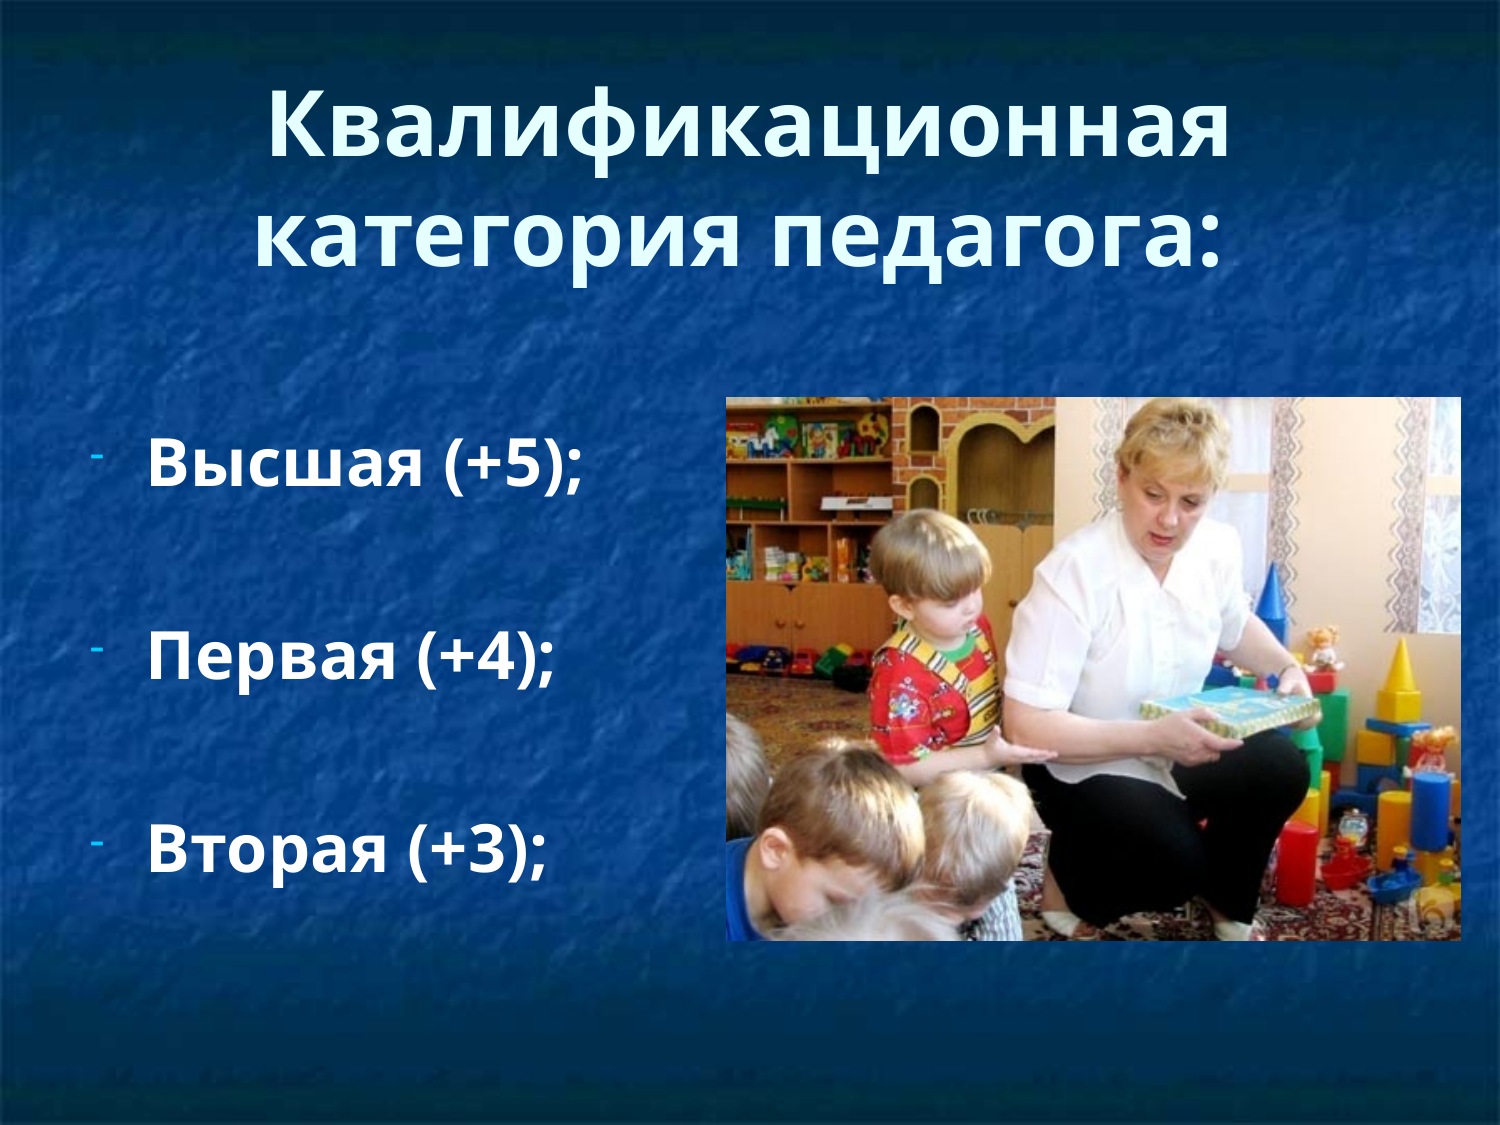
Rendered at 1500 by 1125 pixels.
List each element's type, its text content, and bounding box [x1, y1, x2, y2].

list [726, 396, 1461, 942]
title Квалификационная категория педагога: [74, 57, 1425, 293]
picture [0, 0, 1500, 1125]
list Высшая (+5); Первая (+4); Вторая (+3); [74, 324, 738, 1000]
